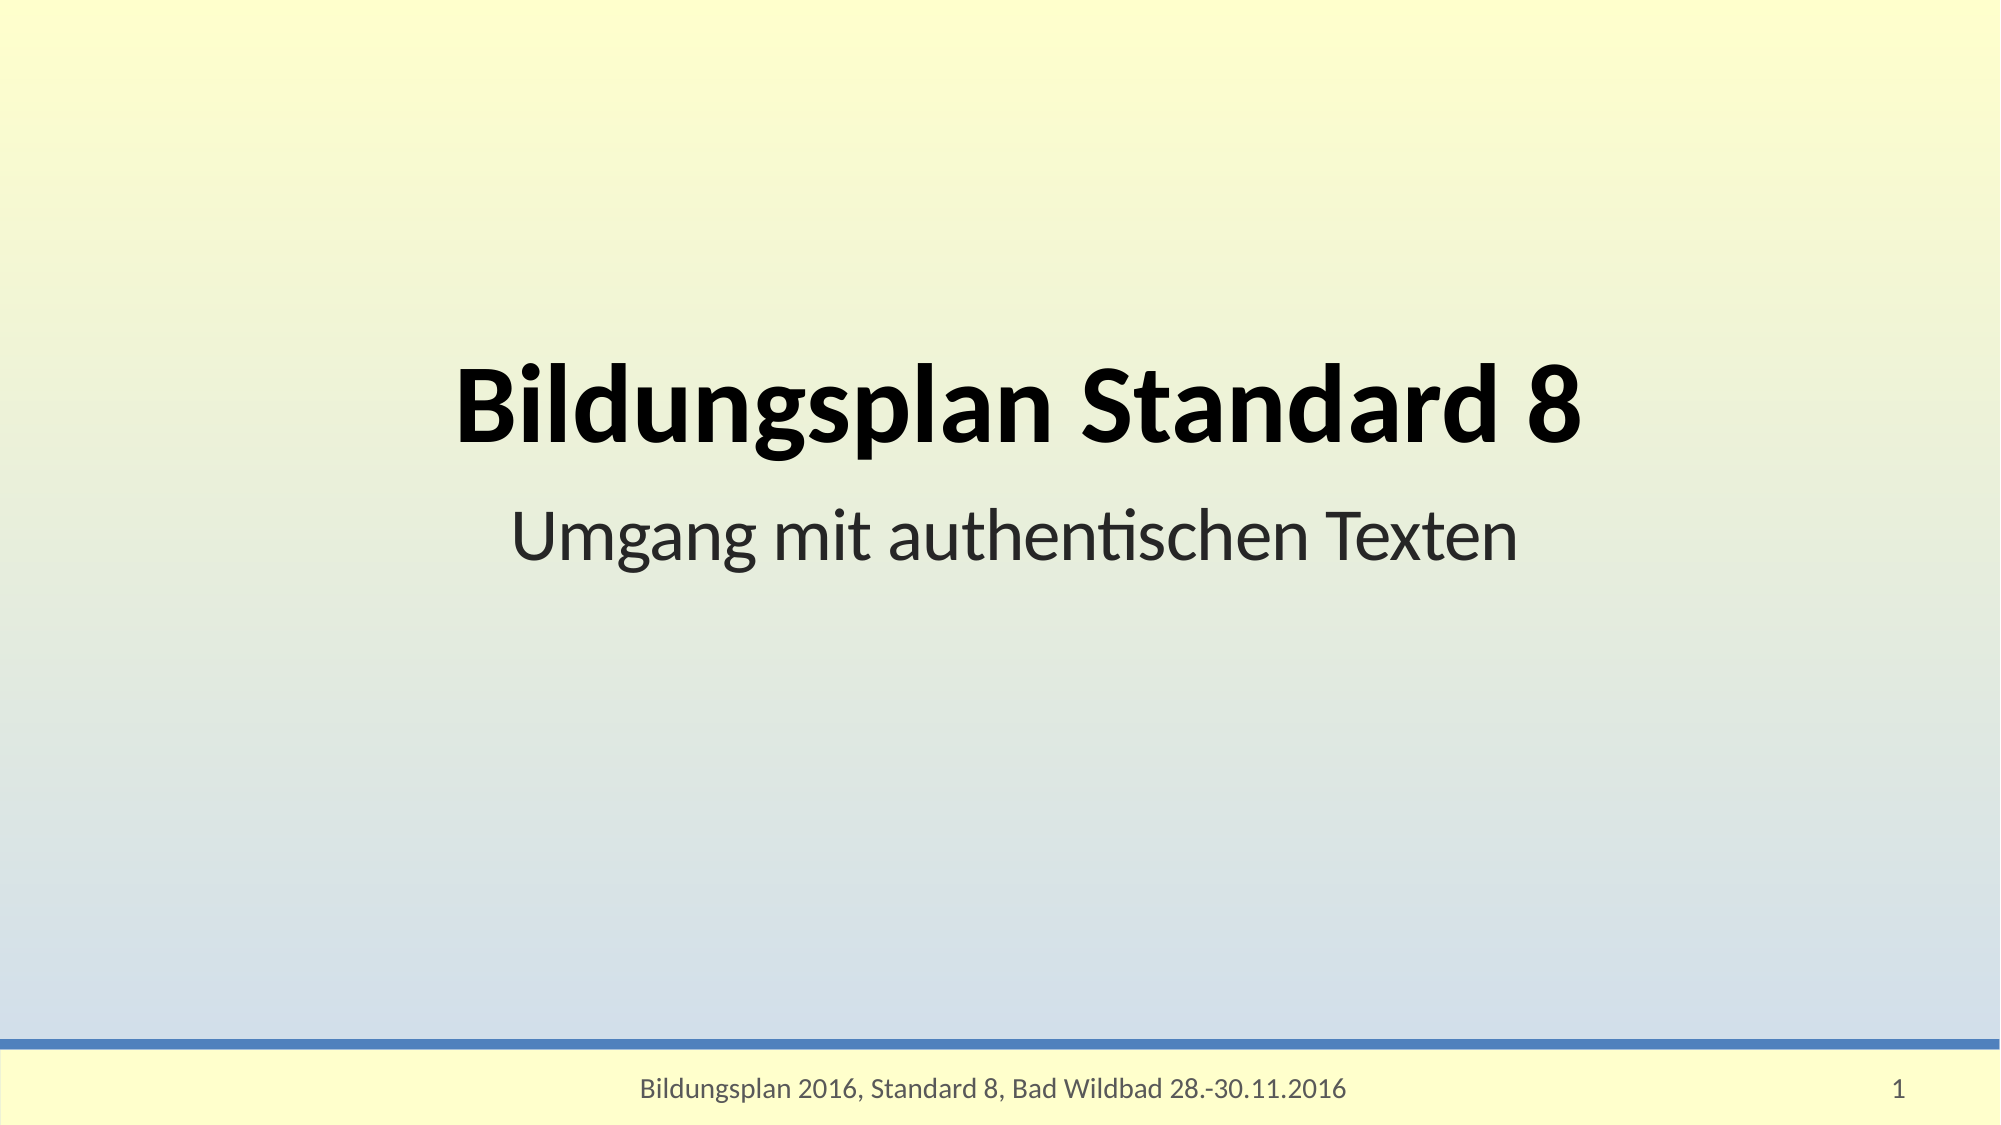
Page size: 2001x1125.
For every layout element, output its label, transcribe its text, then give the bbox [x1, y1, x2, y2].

subtitle Bildungsplan Standard 8 Umgang mit authentischen Texten [138, 337, 1876, 963]
